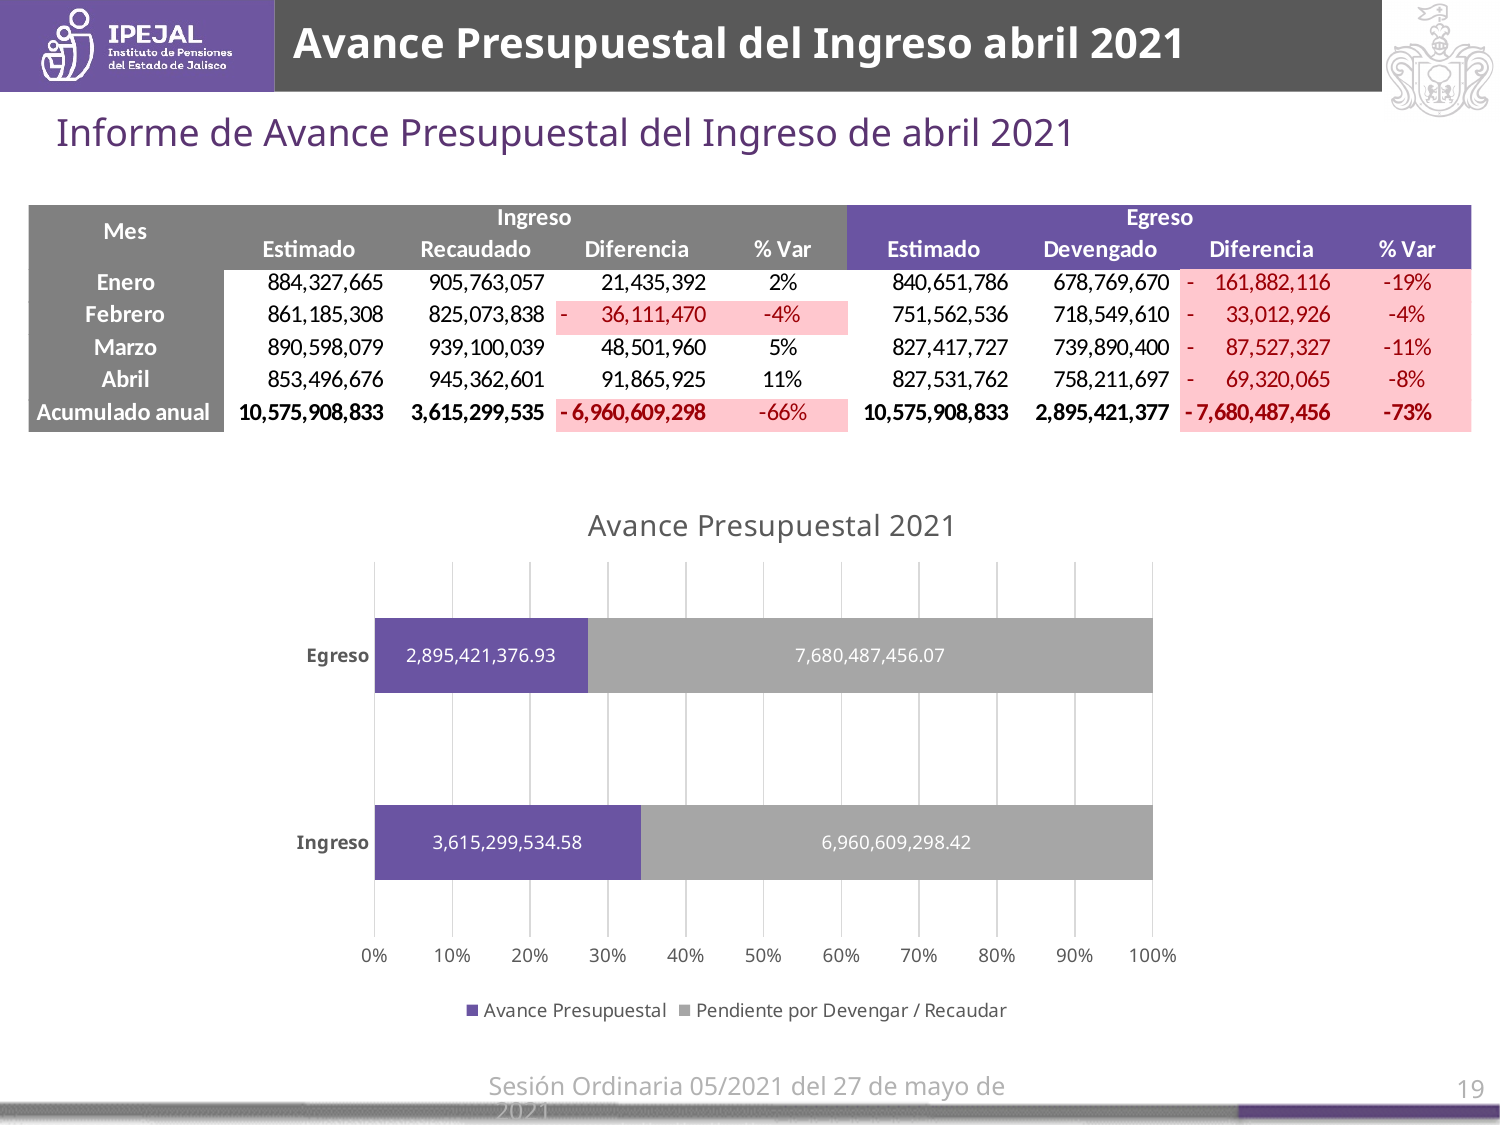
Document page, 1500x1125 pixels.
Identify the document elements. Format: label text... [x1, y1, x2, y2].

footer Sesión Ordinaria 05/2021 del 27 de mayo de 2021 [473, 1057, 1027, 1118]
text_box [26, 203, 1474, 434]
text_box Informe de Avance Presupuestal del Ingreso de abril 2021 [41, 107, 1459, 176]
chart [278, 473, 1196, 1030]
picture [0, 0, 275, 92]
picture [0, 1096, 1500, 1125]
slide_number 19 [1149, 1060, 1500, 1121]
title Avance Presupuestal del Ingreso abril 2021 [278, 4, 1385, 85]
